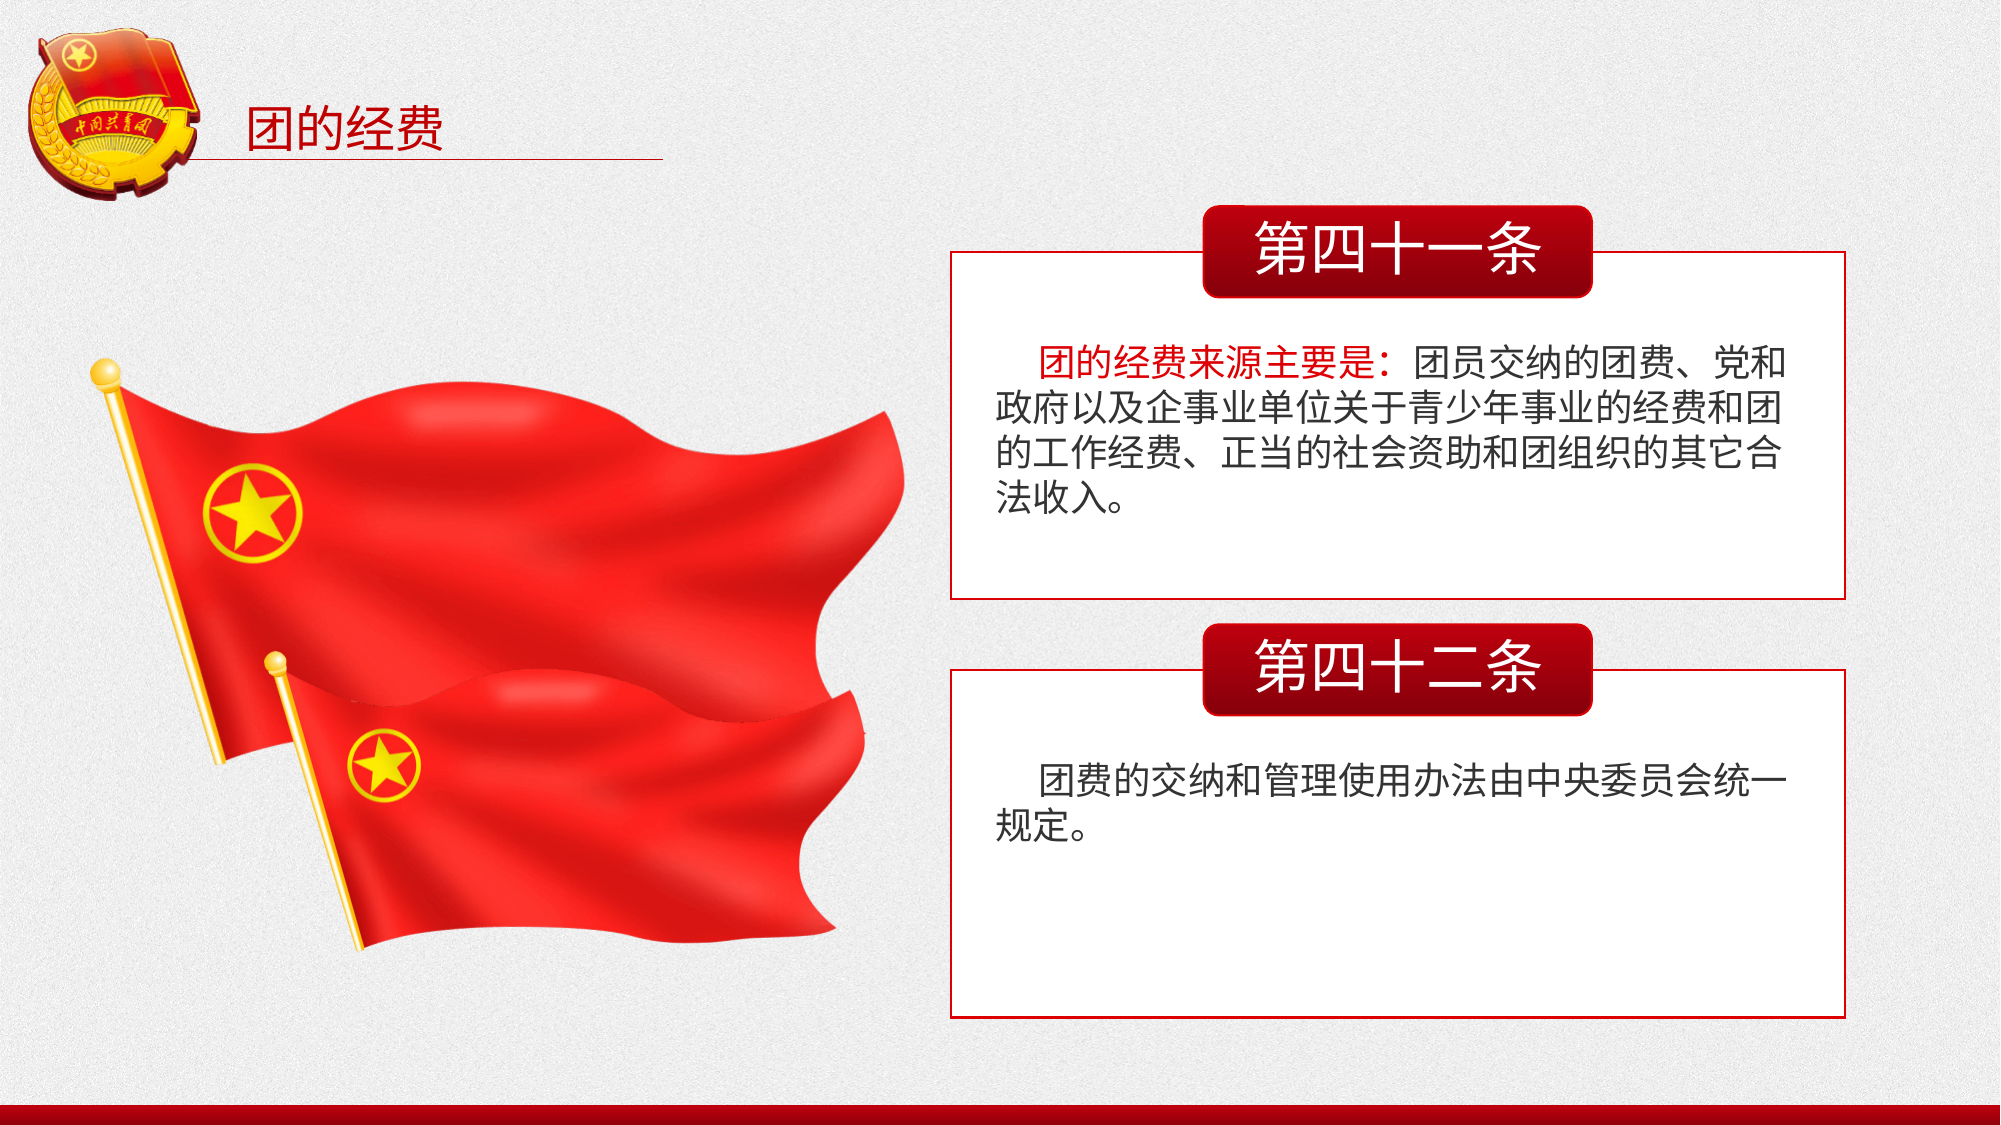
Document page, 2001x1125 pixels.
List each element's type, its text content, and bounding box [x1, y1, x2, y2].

text_box 团费的交纳和管理使用办法由中央委员会统一规定。 [980, 749, 1815, 855]
text_box [950, 669, 1846, 1019]
text_box [950, 251, 1846, 600]
text_box 团的经费来源主要是：团员交纳的团费、党和政府以及企事业单位关于青少年事业的经费和团的工作经费、正当的社会资助和团组织的其它合法收入。 [980, 331, 1815, 527]
text_box 团的经费 [230, 90, 461, 159]
picture [0, 0, 2001, 1125]
text_box 第四十二条 [1202, 623, 1593, 717]
text_box 第四十一条 [1202, 205, 1593, 299]
text_box 团的经费 [230, 160, 461, 165]
